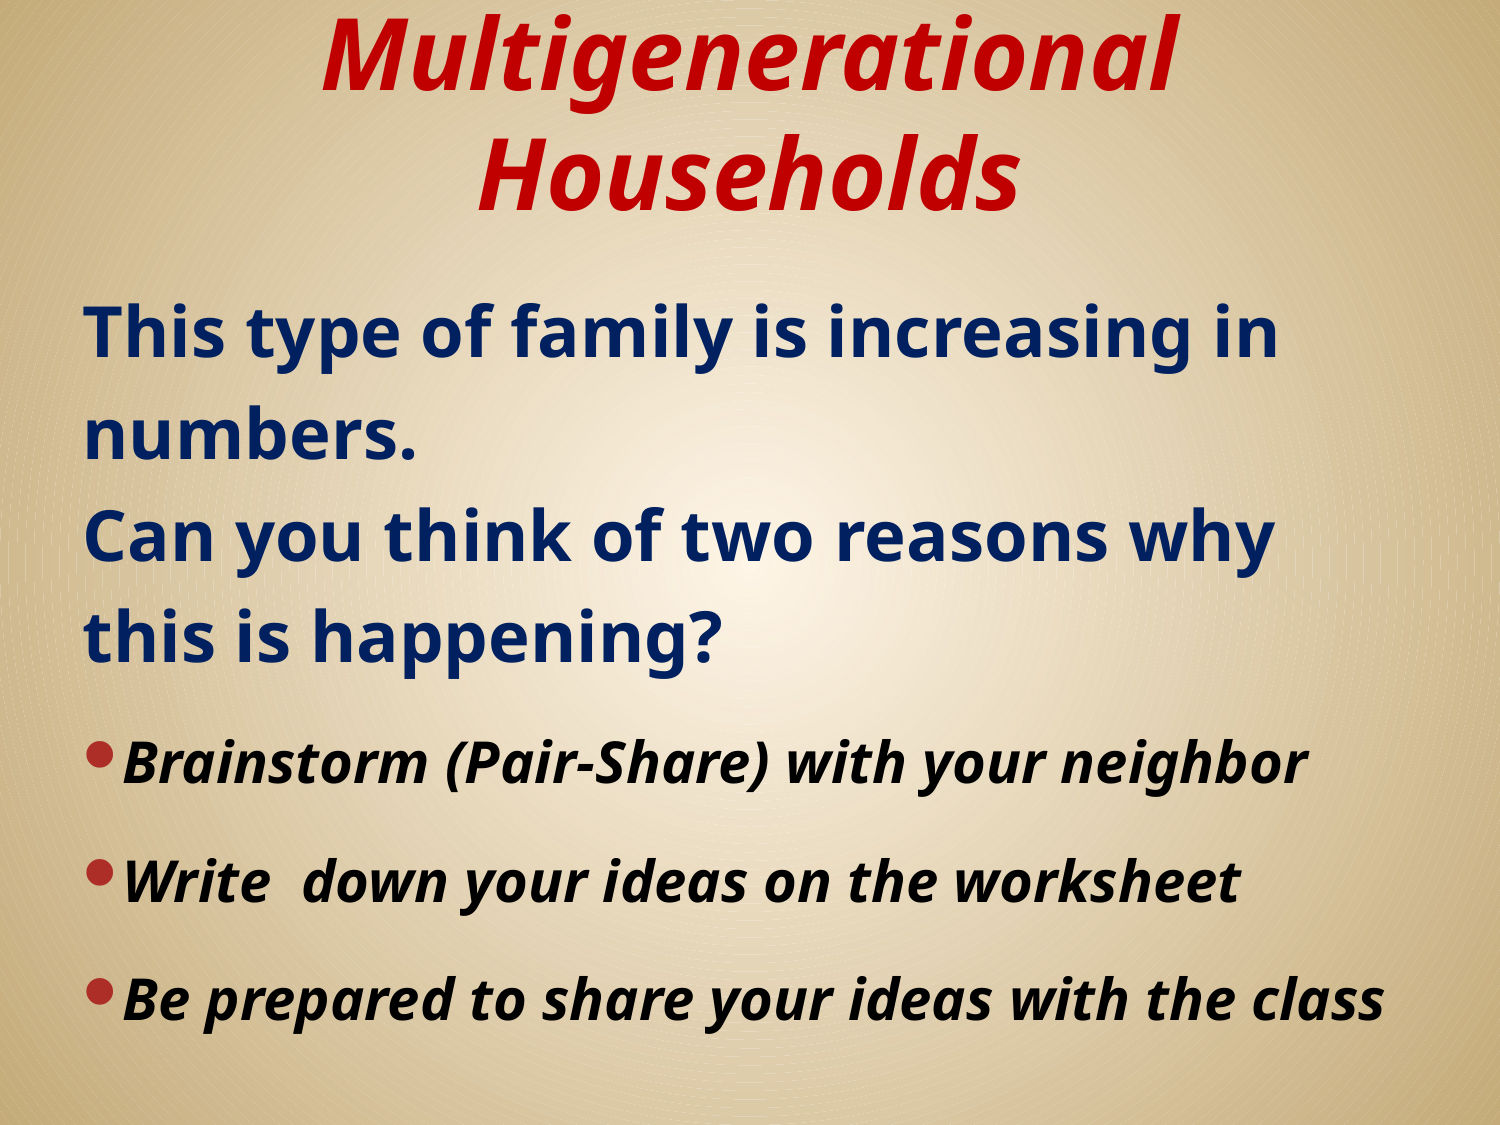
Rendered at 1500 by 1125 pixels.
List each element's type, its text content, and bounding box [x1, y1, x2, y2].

list This type of family is increasing in numbers. Can you think of two reasons why this is happening? Brainstorm (Pair-Share) with your neighbor Write down your ideas on the worksheet Be prepared to share your ideas with the class [75, 262, 1425, 1050]
title Multigenerational Households [75, 50, 1425, 238]
